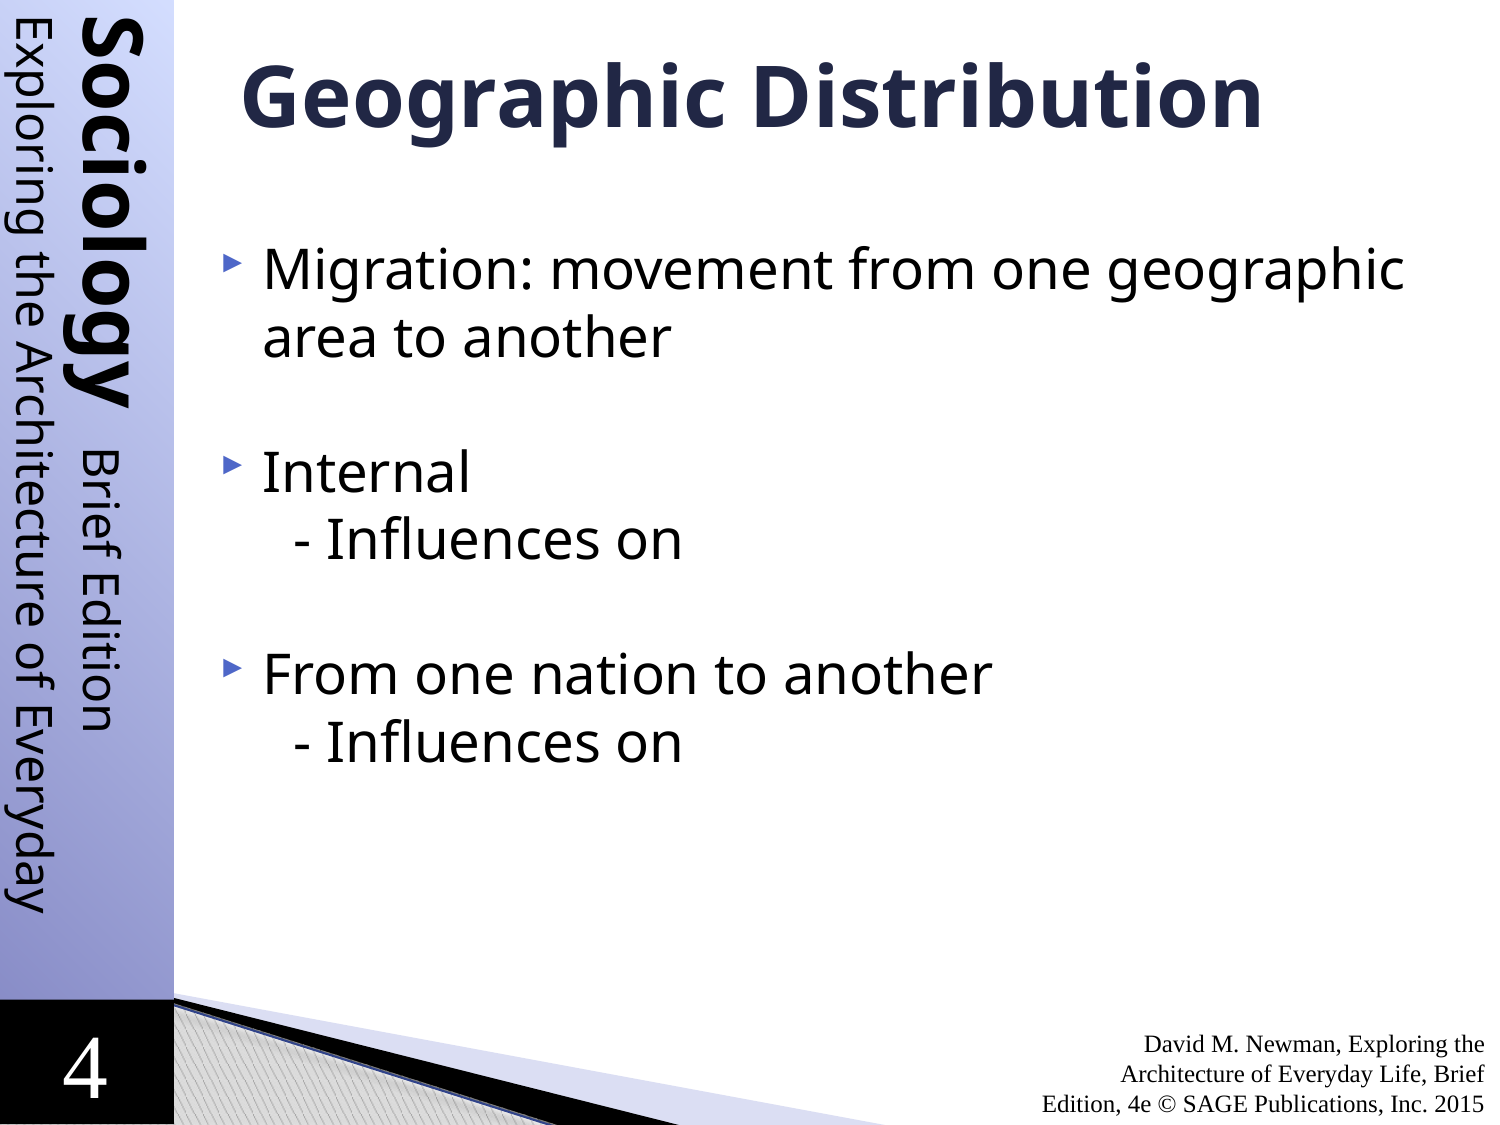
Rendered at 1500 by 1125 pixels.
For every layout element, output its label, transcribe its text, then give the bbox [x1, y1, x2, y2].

footer David M. Newman, Exploring the Architecture of Everyday Life, Brief Edition, 4e © SAGE Publications, Inc. 2015 [1025, 1065, 1500, 1125]
picture [174, 1003, 558, 1125]
title Geographic Distribution [225, 0, 1500, 188]
list Migration: movement from one geographic area to another Internal - Influences on From one nation to another - Influences on [187, 149, 1500, 893]
